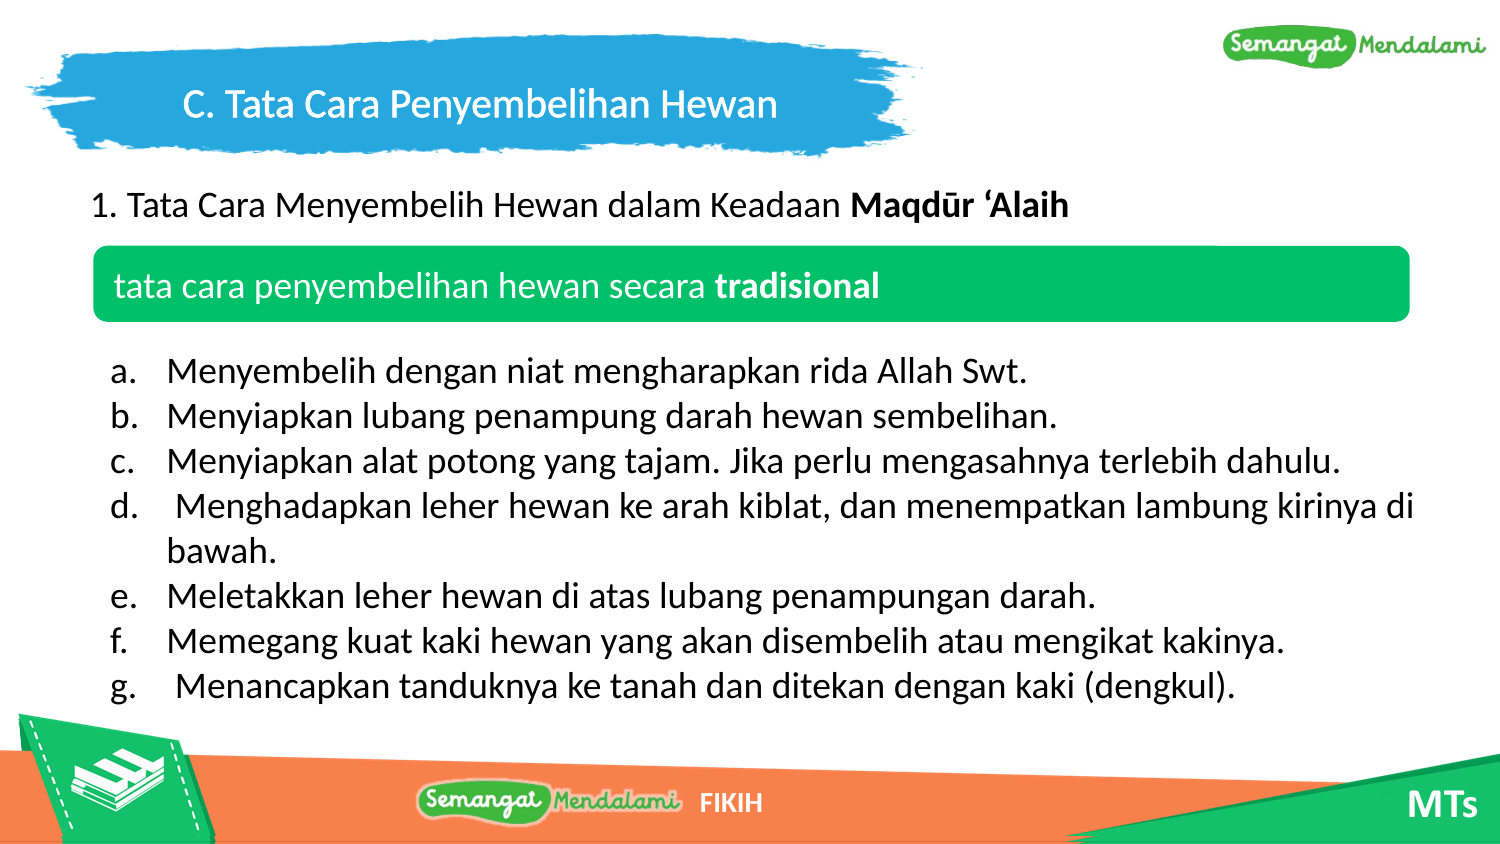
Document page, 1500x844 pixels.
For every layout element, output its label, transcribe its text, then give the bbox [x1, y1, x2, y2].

text_box 1. Tata Cara Menyembelih Hewan dalam Keadaan Maqdūr ‘Alaih [74, 173, 1425, 233]
picture [1217, 15, 1490, 75]
picture [24, 34, 924, 163]
text_box tata cara penyembelihan hewan secara tradisional [93, 245, 1410, 322]
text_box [0, 696, 1500, 844]
text_box Menyembelih dengan niat mengharapkan rida Allah Swt. Menyiapkan lubang penampung darah hewan sembelihan. Menyiapkan alat potong yang tajam. Jika perlu mengasahnya terlebih dahulu. Menghadapkan leher hewan ke arah kiblat, dan menempatkan lambung kirinya di bawah. Meletakkan leher hewan di atas lubang penampungan darah. Memegang kuat kaki hewan yang akan disembelih atau mengikat kakinya. Menancapkan tanduknya ke tanah dan ditekan dengan kaki (dengkul). [95, 339, 1500, 696]
